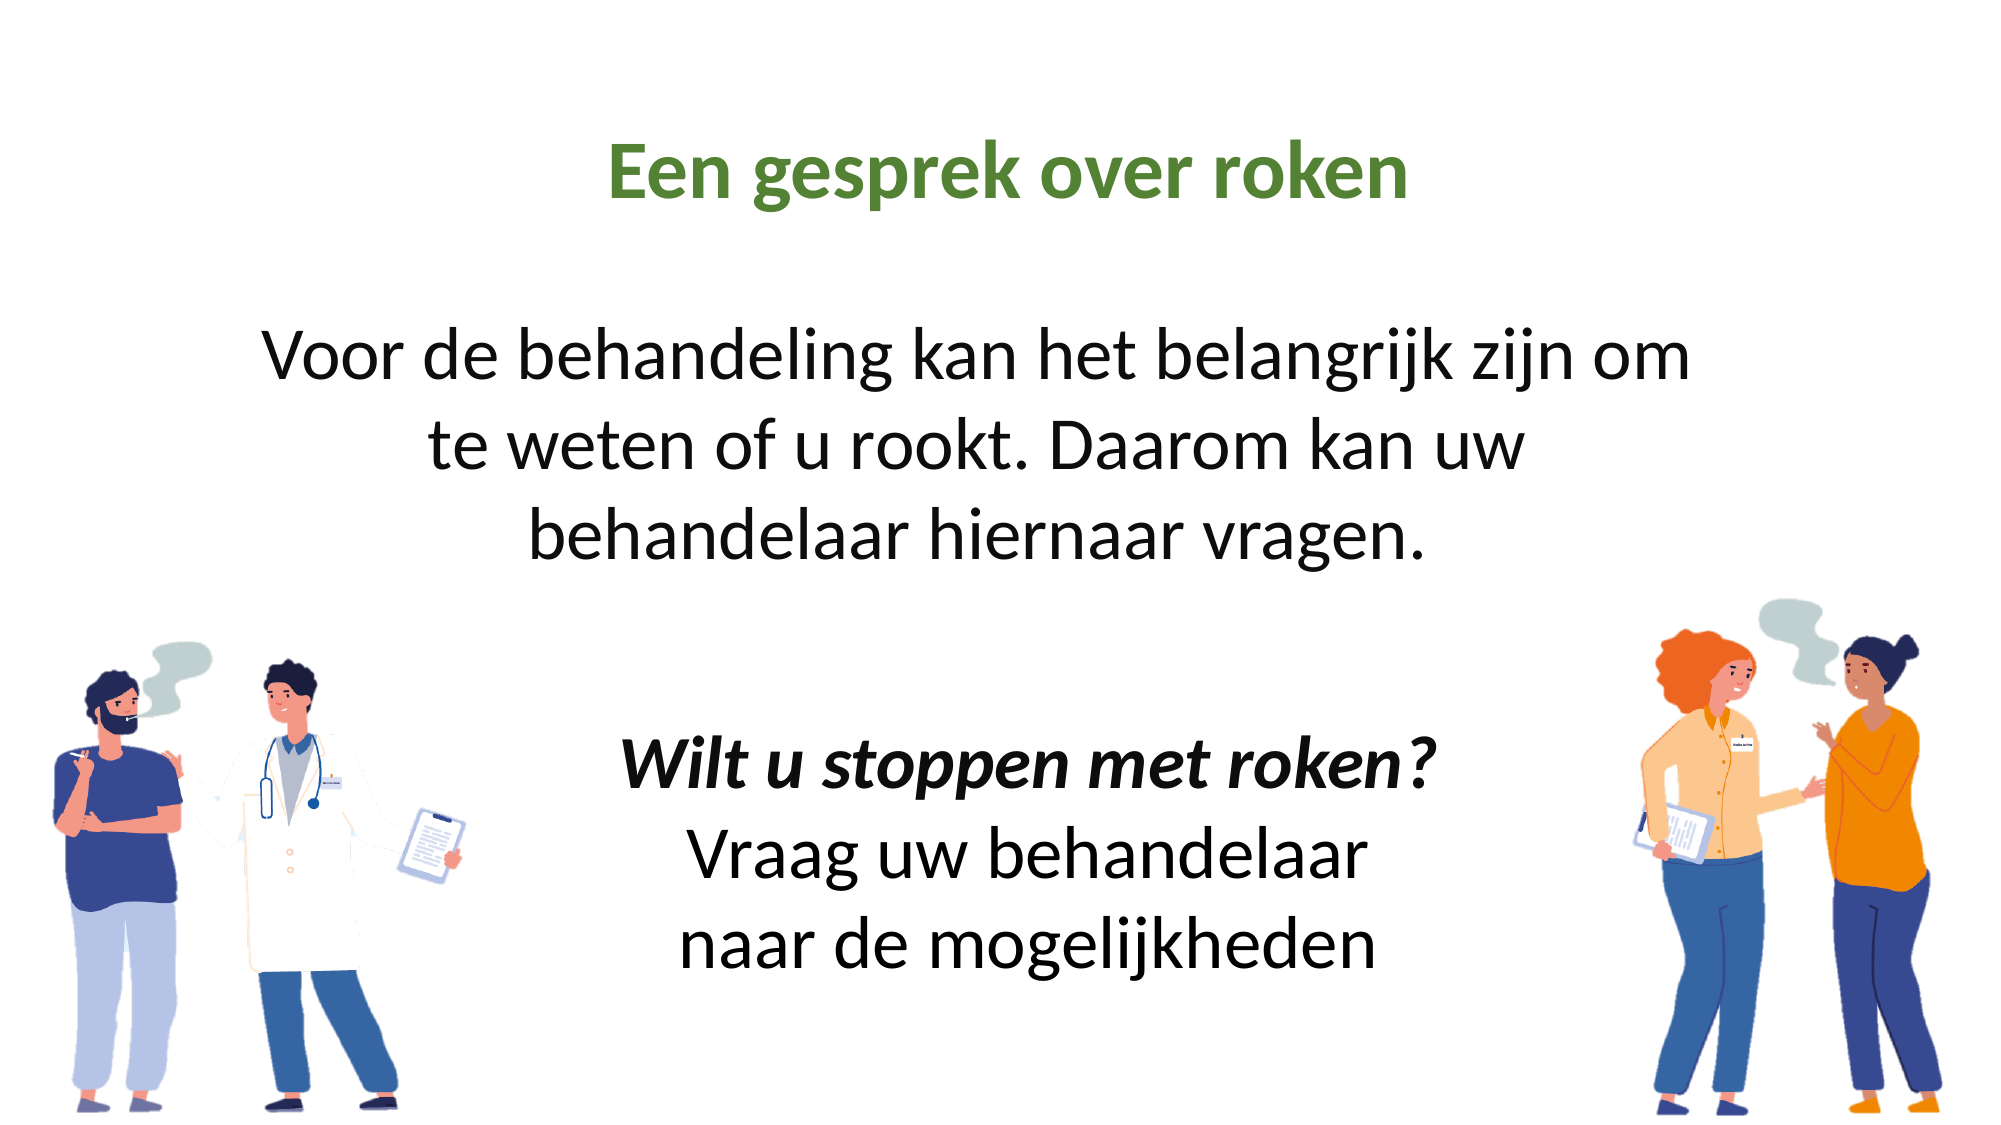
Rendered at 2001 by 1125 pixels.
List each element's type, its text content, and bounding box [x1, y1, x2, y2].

text_box Een gesprek over roken [260, 107, 1759, 223]
text_box Voor de behandeling kan het belangrijk zijn om te weten of u rookt. Daarom kan uw behandelaar hiernaar vragen. [238, 297, 1717, 582]
picture [1579, 584, 2000, 1125]
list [43, 614, 477, 1125]
text_box Wilt u stoppen met roken? Vraag uw behandelaar naar de mogelijkheden [594, 705, 1463, 991]
